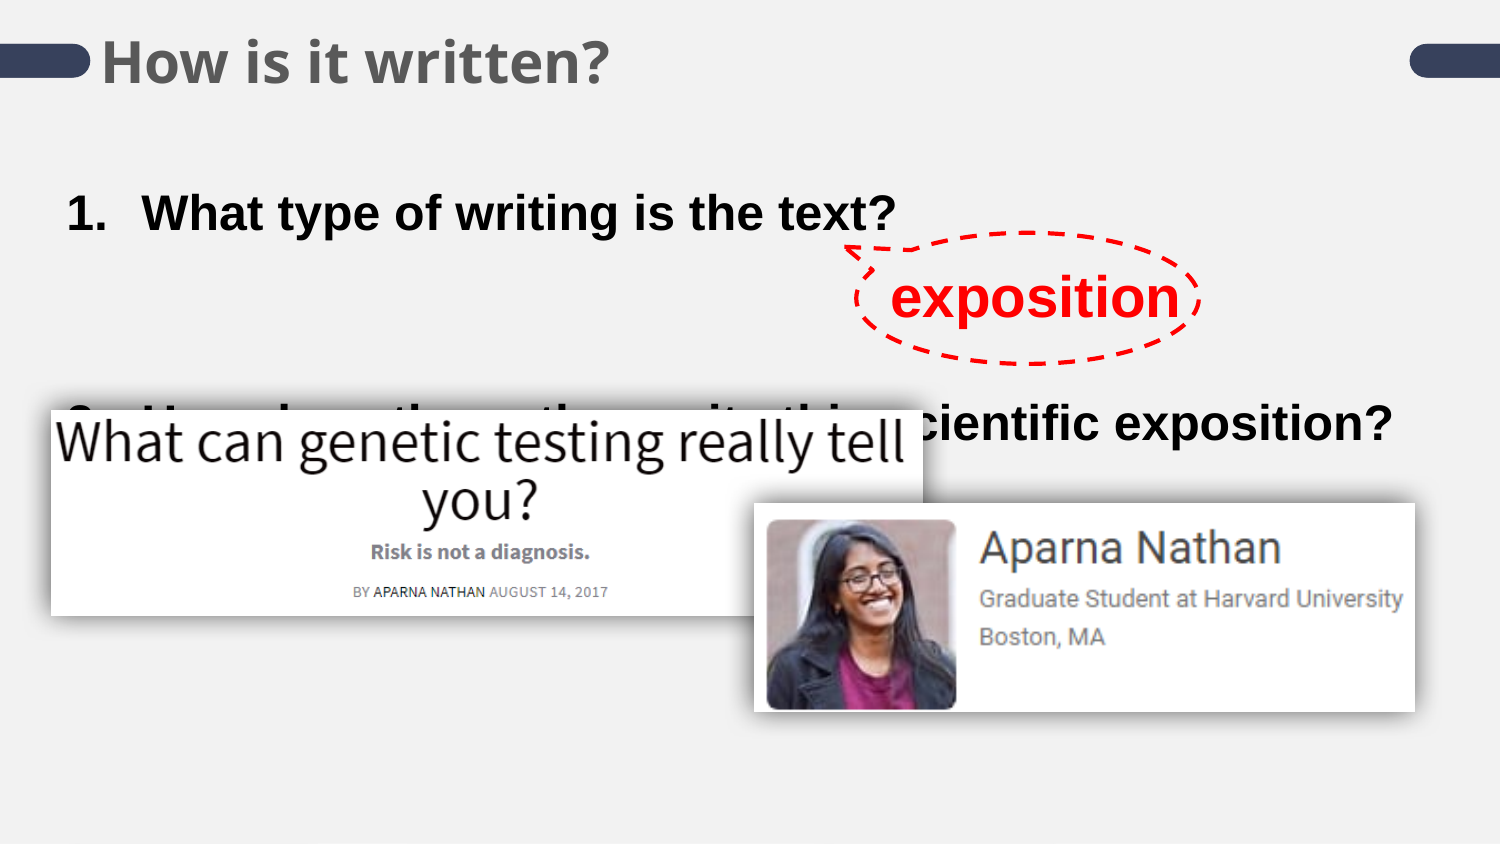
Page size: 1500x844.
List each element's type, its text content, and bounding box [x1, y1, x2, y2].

text_box How is it written? [100, 28, 991, 92]
text_box [0, 41, 93, 80]
text_box [1409, 41, 1500, 80]
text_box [856, 232, 1200, 365]
picture [51, 409, 1415, 712]
text_box What type of writing is the text? How does the author write this scientific exposition? What techniques does she use? [51, 173, 1477, 844]
